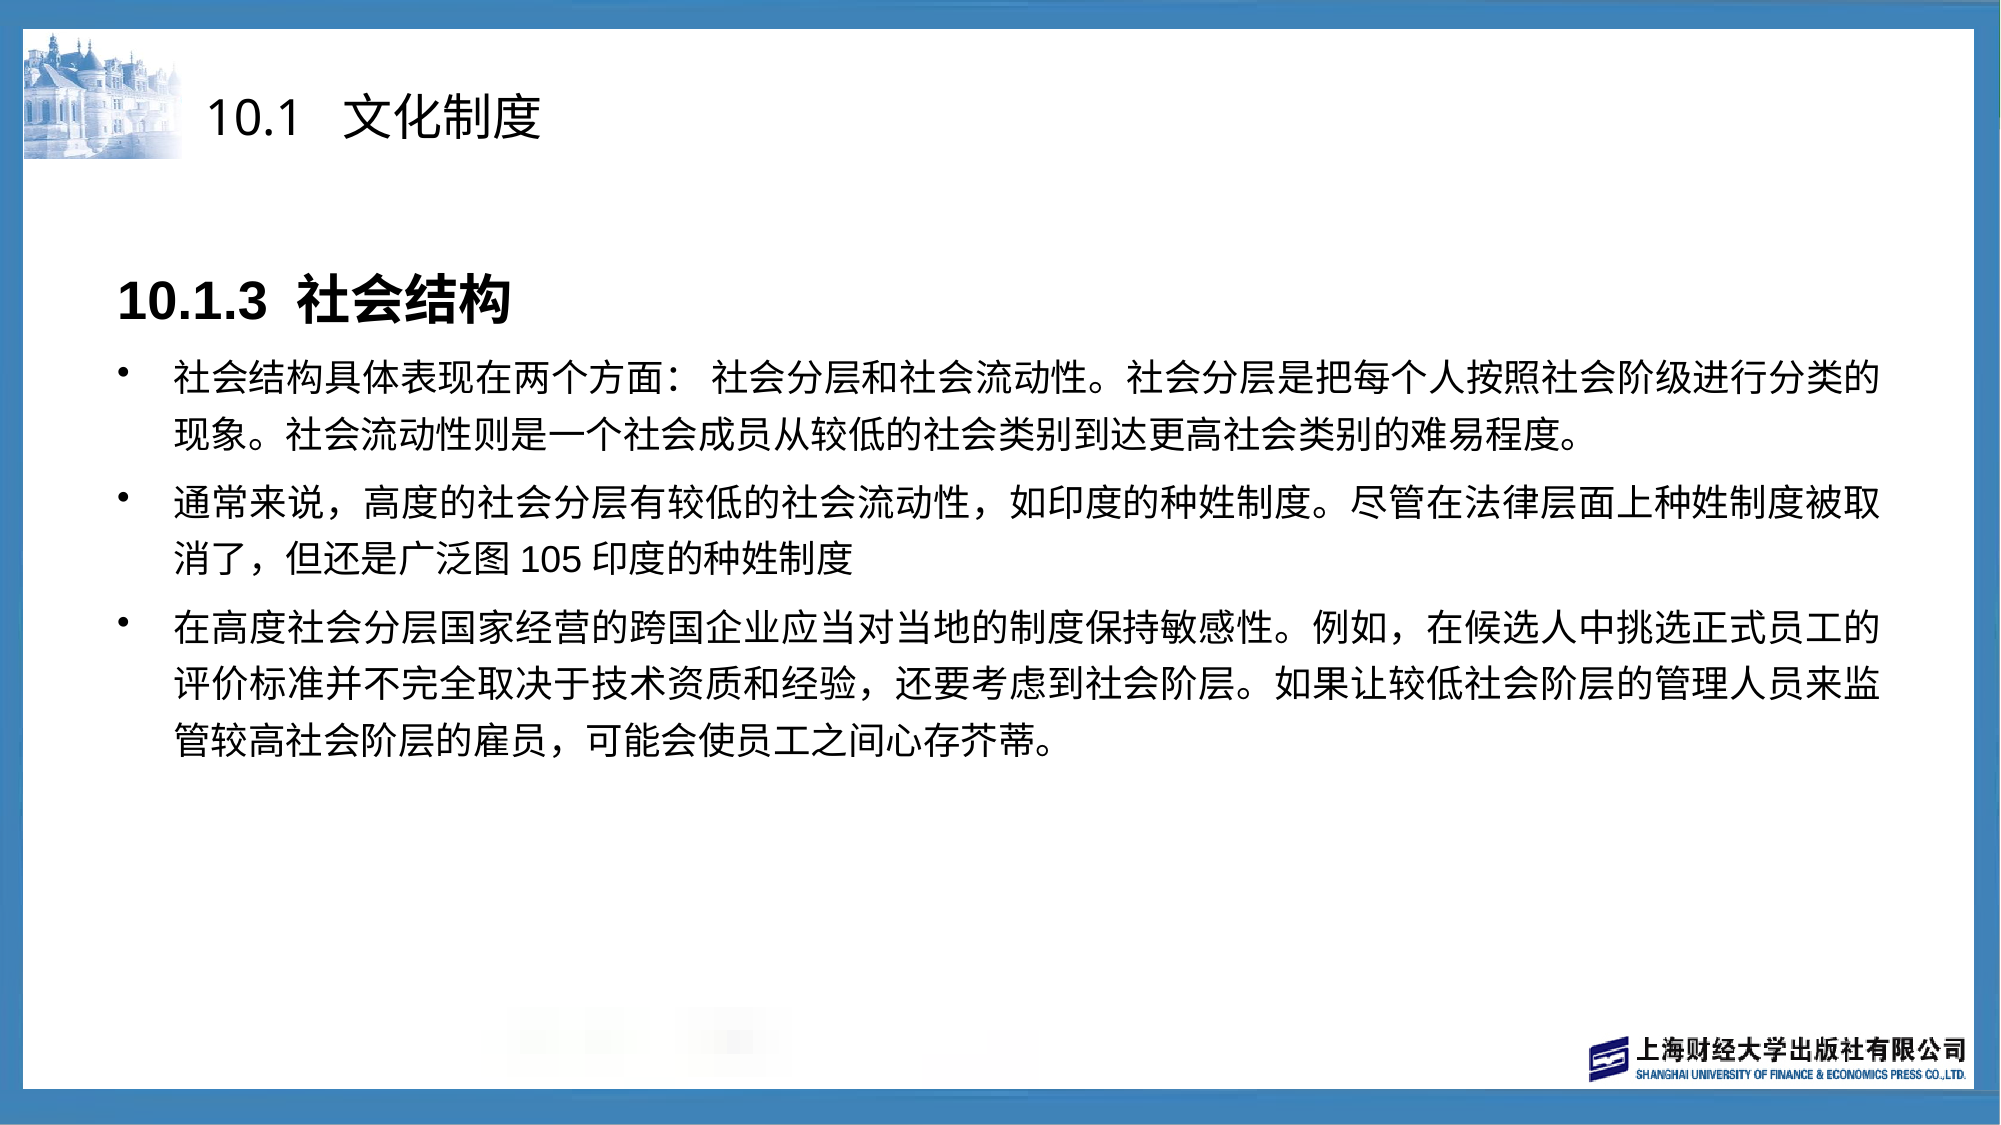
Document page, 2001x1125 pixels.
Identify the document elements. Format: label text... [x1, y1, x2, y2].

picture [0, 0, 2001, 1125]
list 10.1.3 社会结构 社会结构具体表现在两个方面： 社会分层和社会流动性。社会分层是把每个人按照社会阶级进行分类的现象。社会流动性则是一个社会成员从较低的社会类别到达更高社会类别的难易程度。 通常来说，高度的社会分层有较低的社会流动性，如印度的种姓制度。尽管在法律层面上种姓制度被取消了，但还是广泛图105印度的种姓制度 在高度社会分层国家经营的跨国企业应当对当地的制度保持敏感性。例如，在候选人中挑选正式员工的评价标准并不完全取决于技术资质和经验，还要考虑到社会阶层。如果让较低社会阶层的管理人员来监管较高社会阶层的雇员，可能会使员工之间心存芥蒂。 [102, 241, 1898, 1065]
title 10.1 文化制度 [190, 64, 1547, 168]
